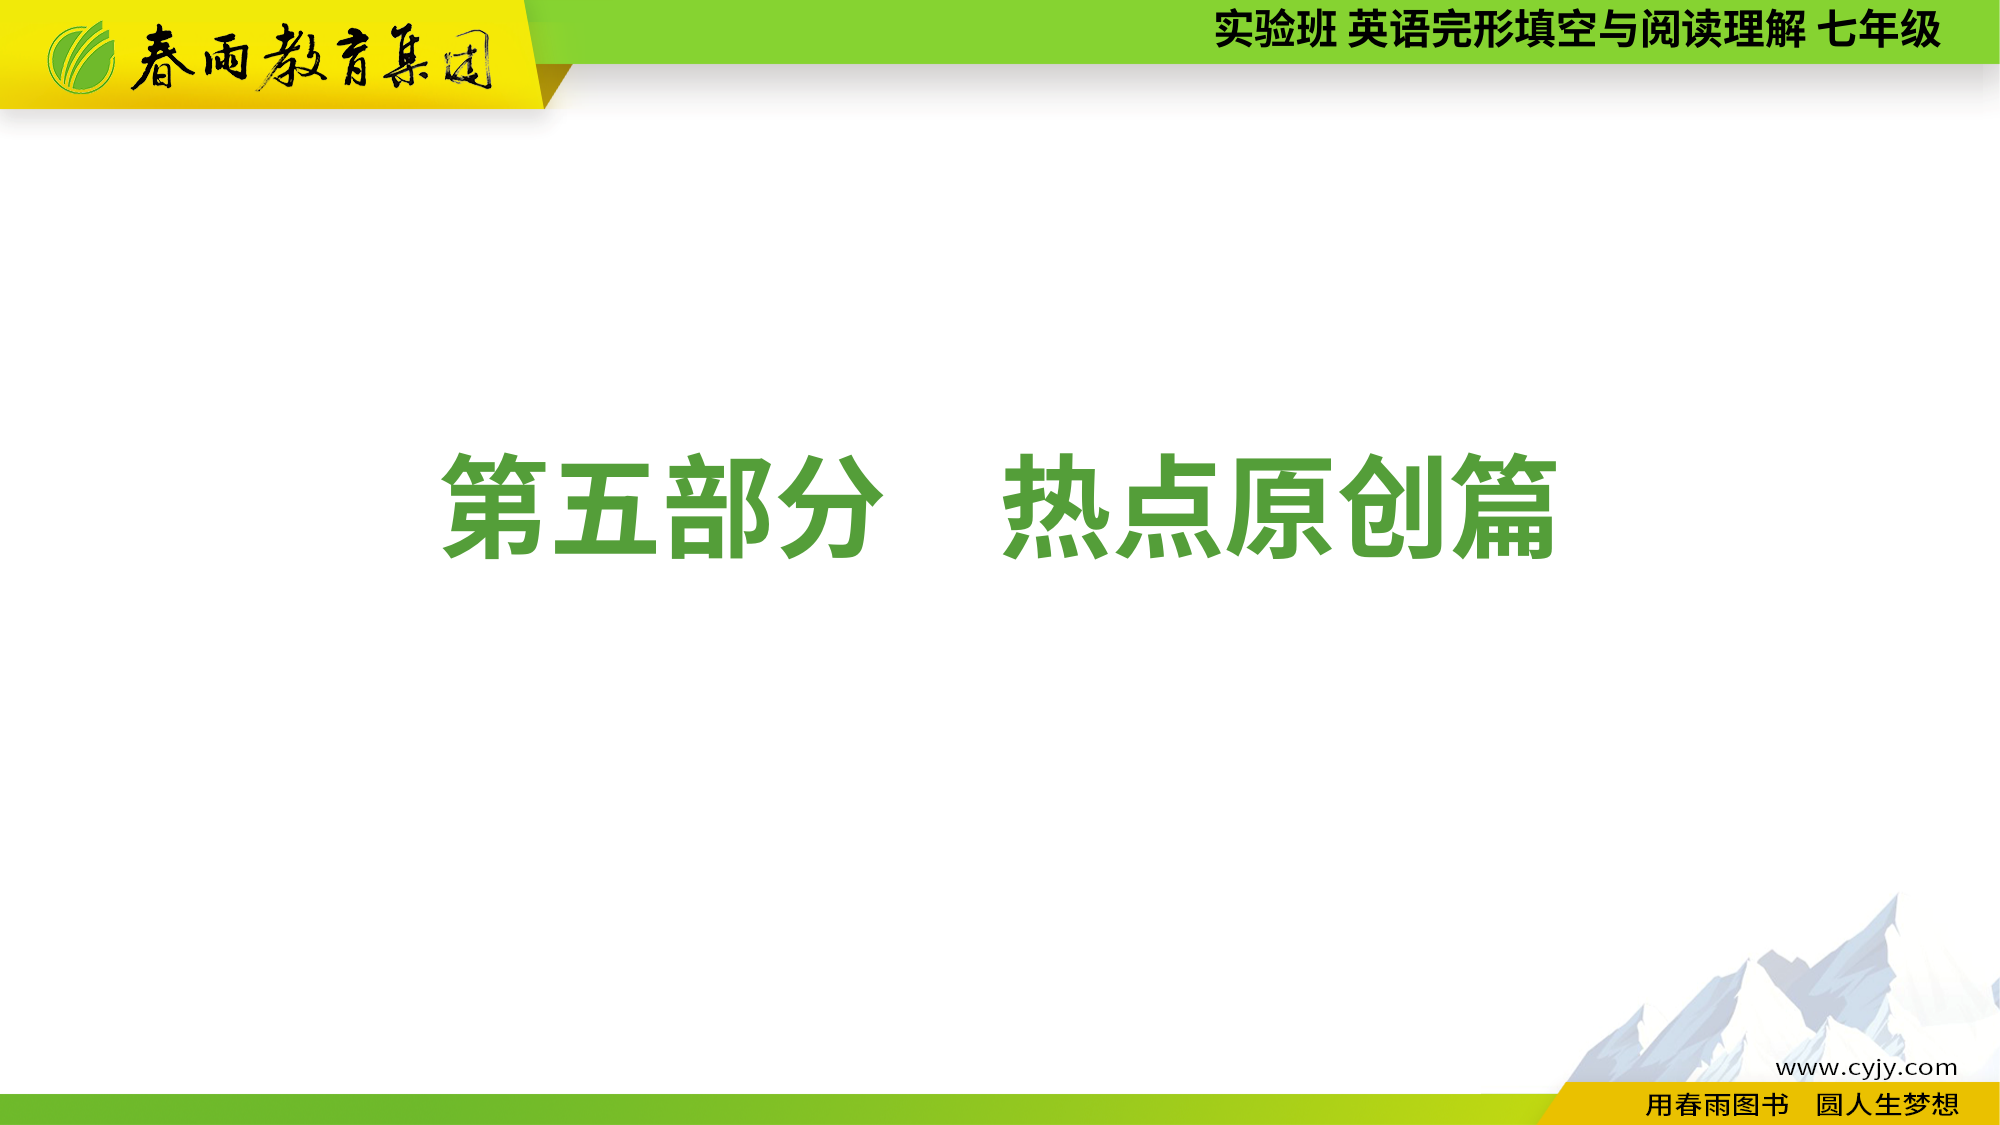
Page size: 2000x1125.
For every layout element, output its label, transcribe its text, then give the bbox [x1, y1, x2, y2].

picture [0, 0, 2000, 1125]
text_box 第五部分 热点原创篇 [54, 361, 1946, 579]
